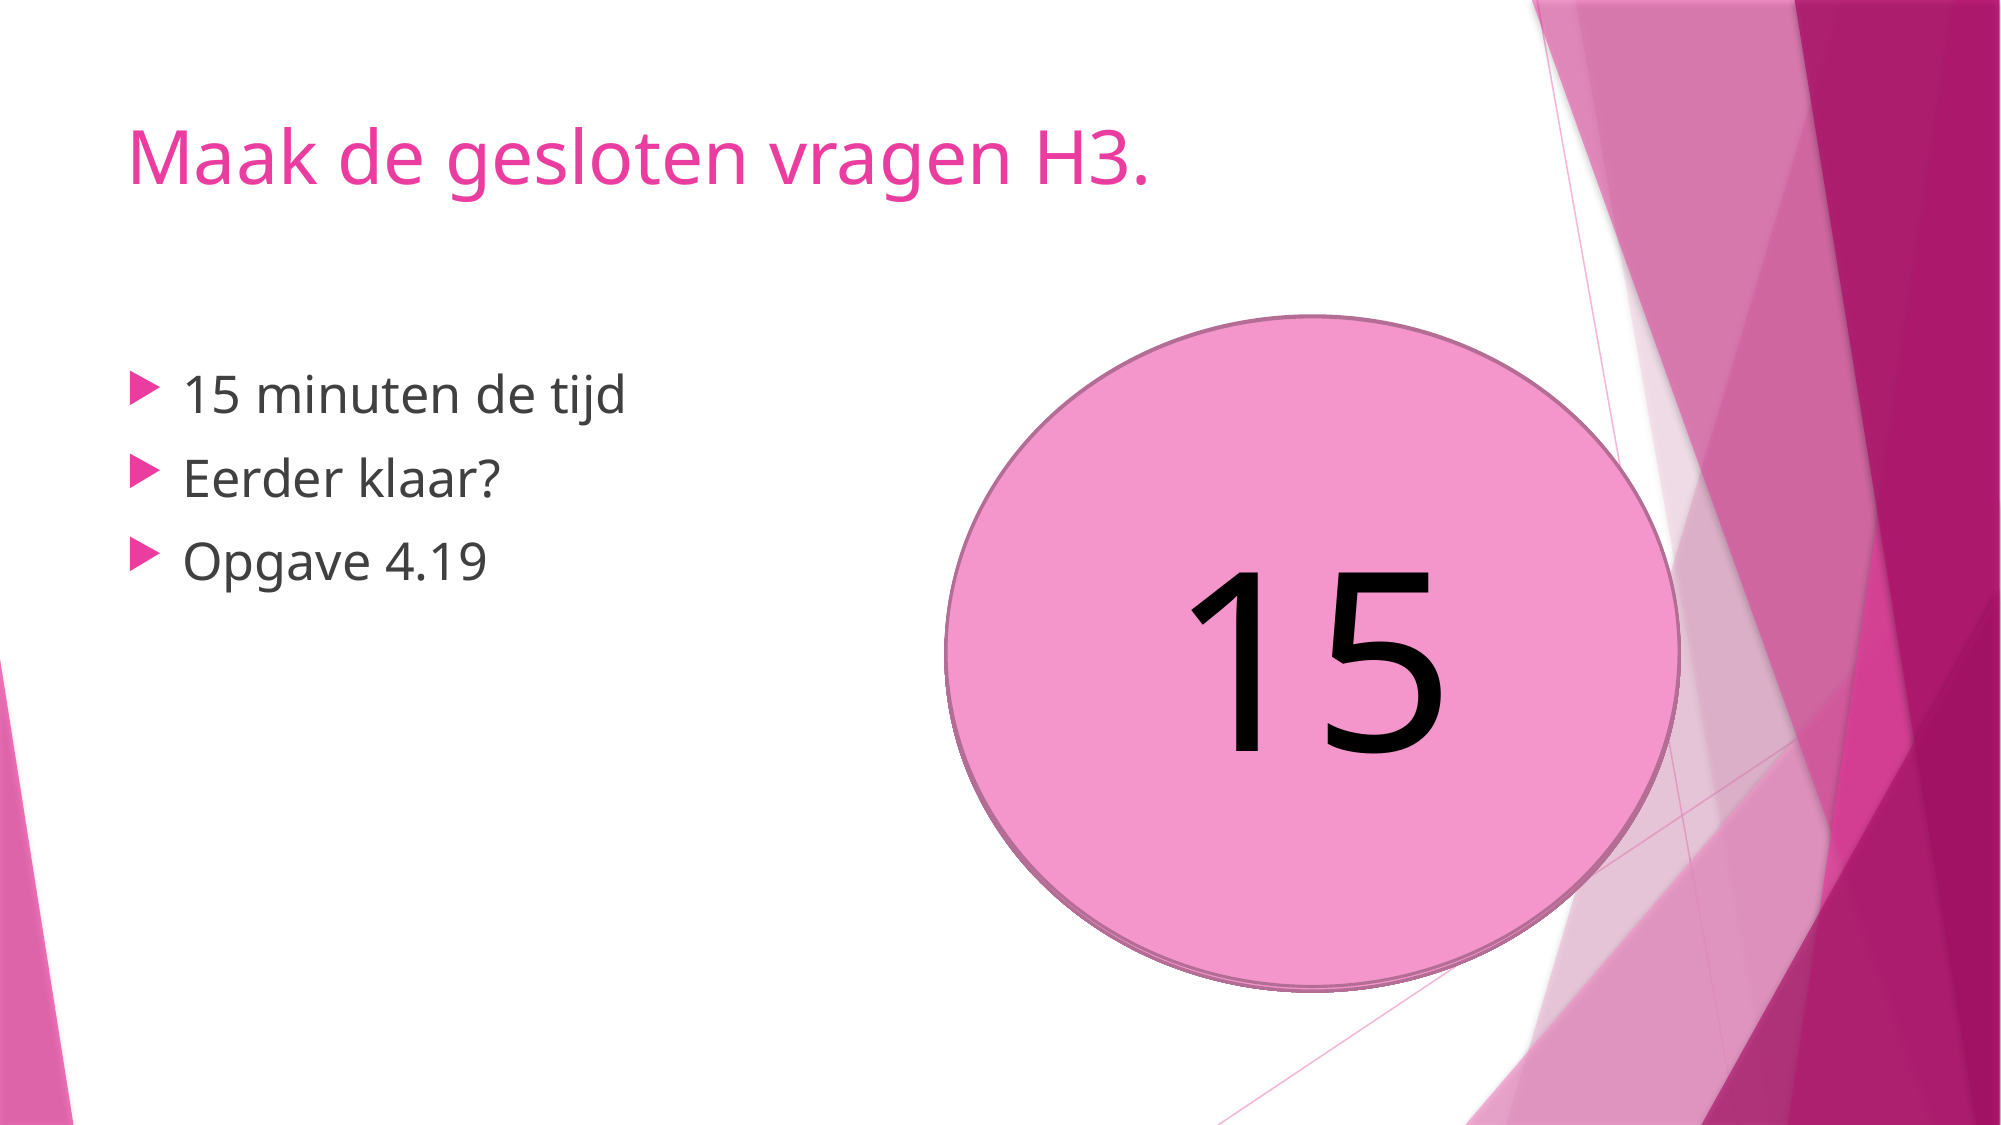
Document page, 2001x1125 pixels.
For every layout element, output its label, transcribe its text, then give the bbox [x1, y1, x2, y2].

title Maak de gesloten vragen H3. [111, 101, 1522, 319]
text_box 15 [944, 315, 1681, 989]
list 15 minuten de tijd Eerder klaar? Opgave 4.19 [111, 354, 774, 992]
text_box 14 [949, 710, 1675, 993]
